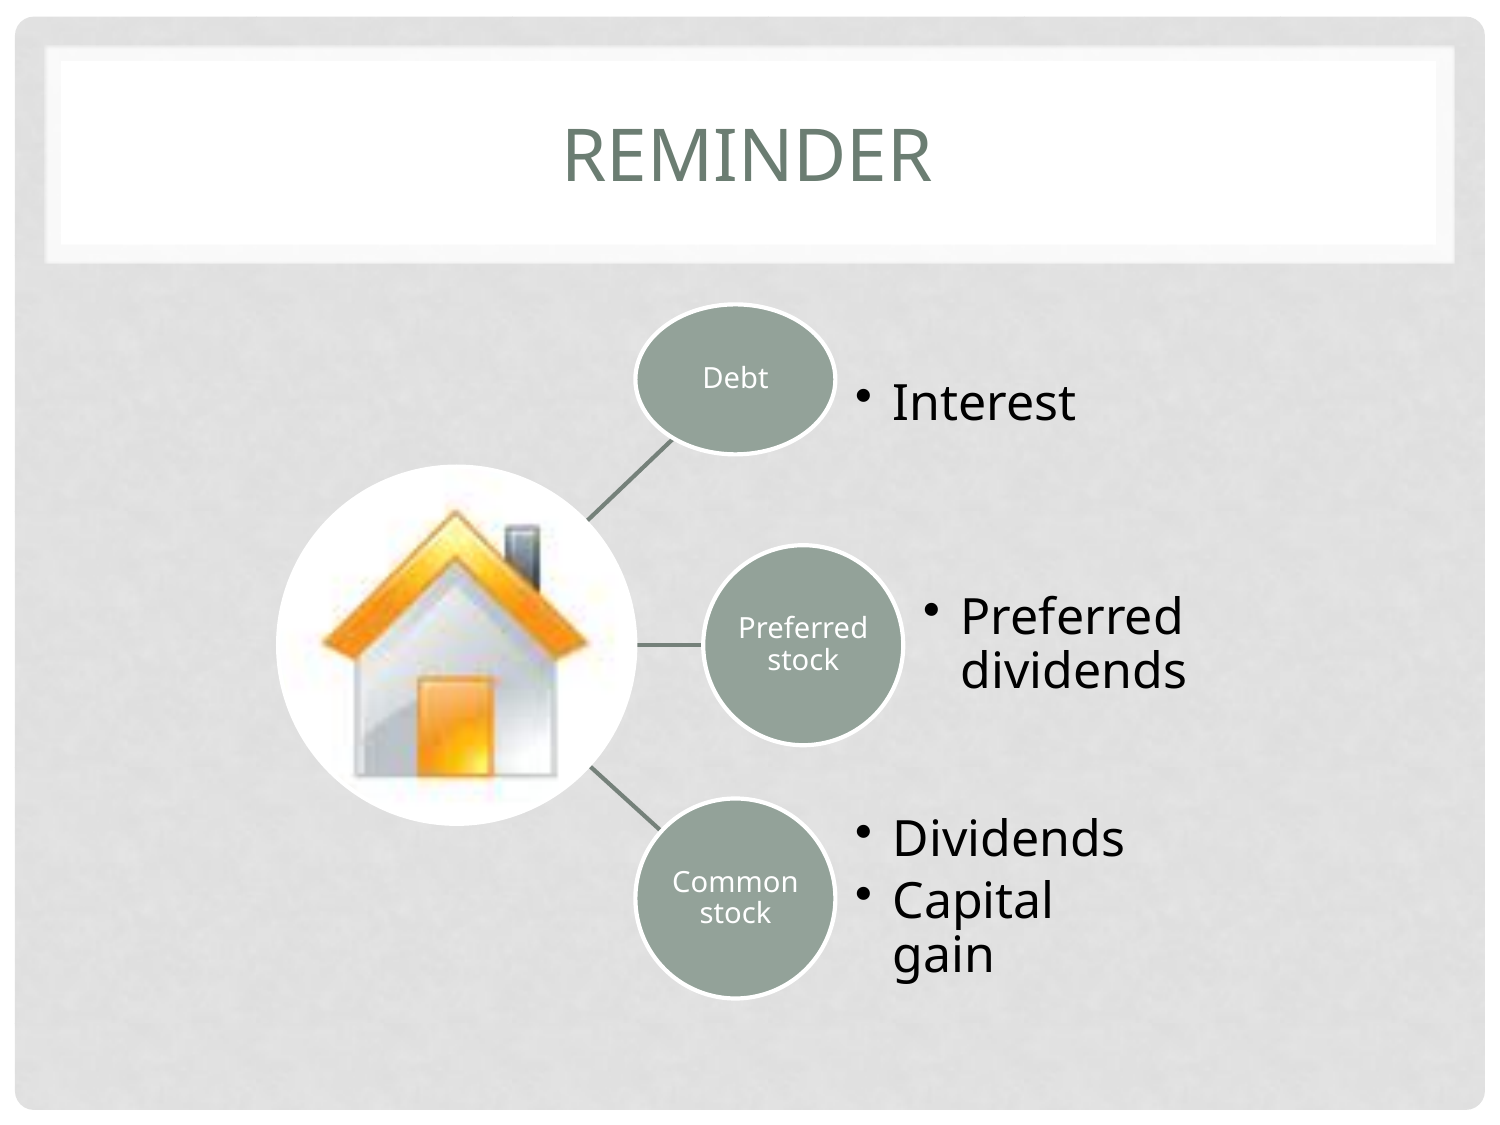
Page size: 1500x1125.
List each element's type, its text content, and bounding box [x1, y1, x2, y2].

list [142, 297, 1359, 1006]
title Reminder [69, 66, 1425, 238]
